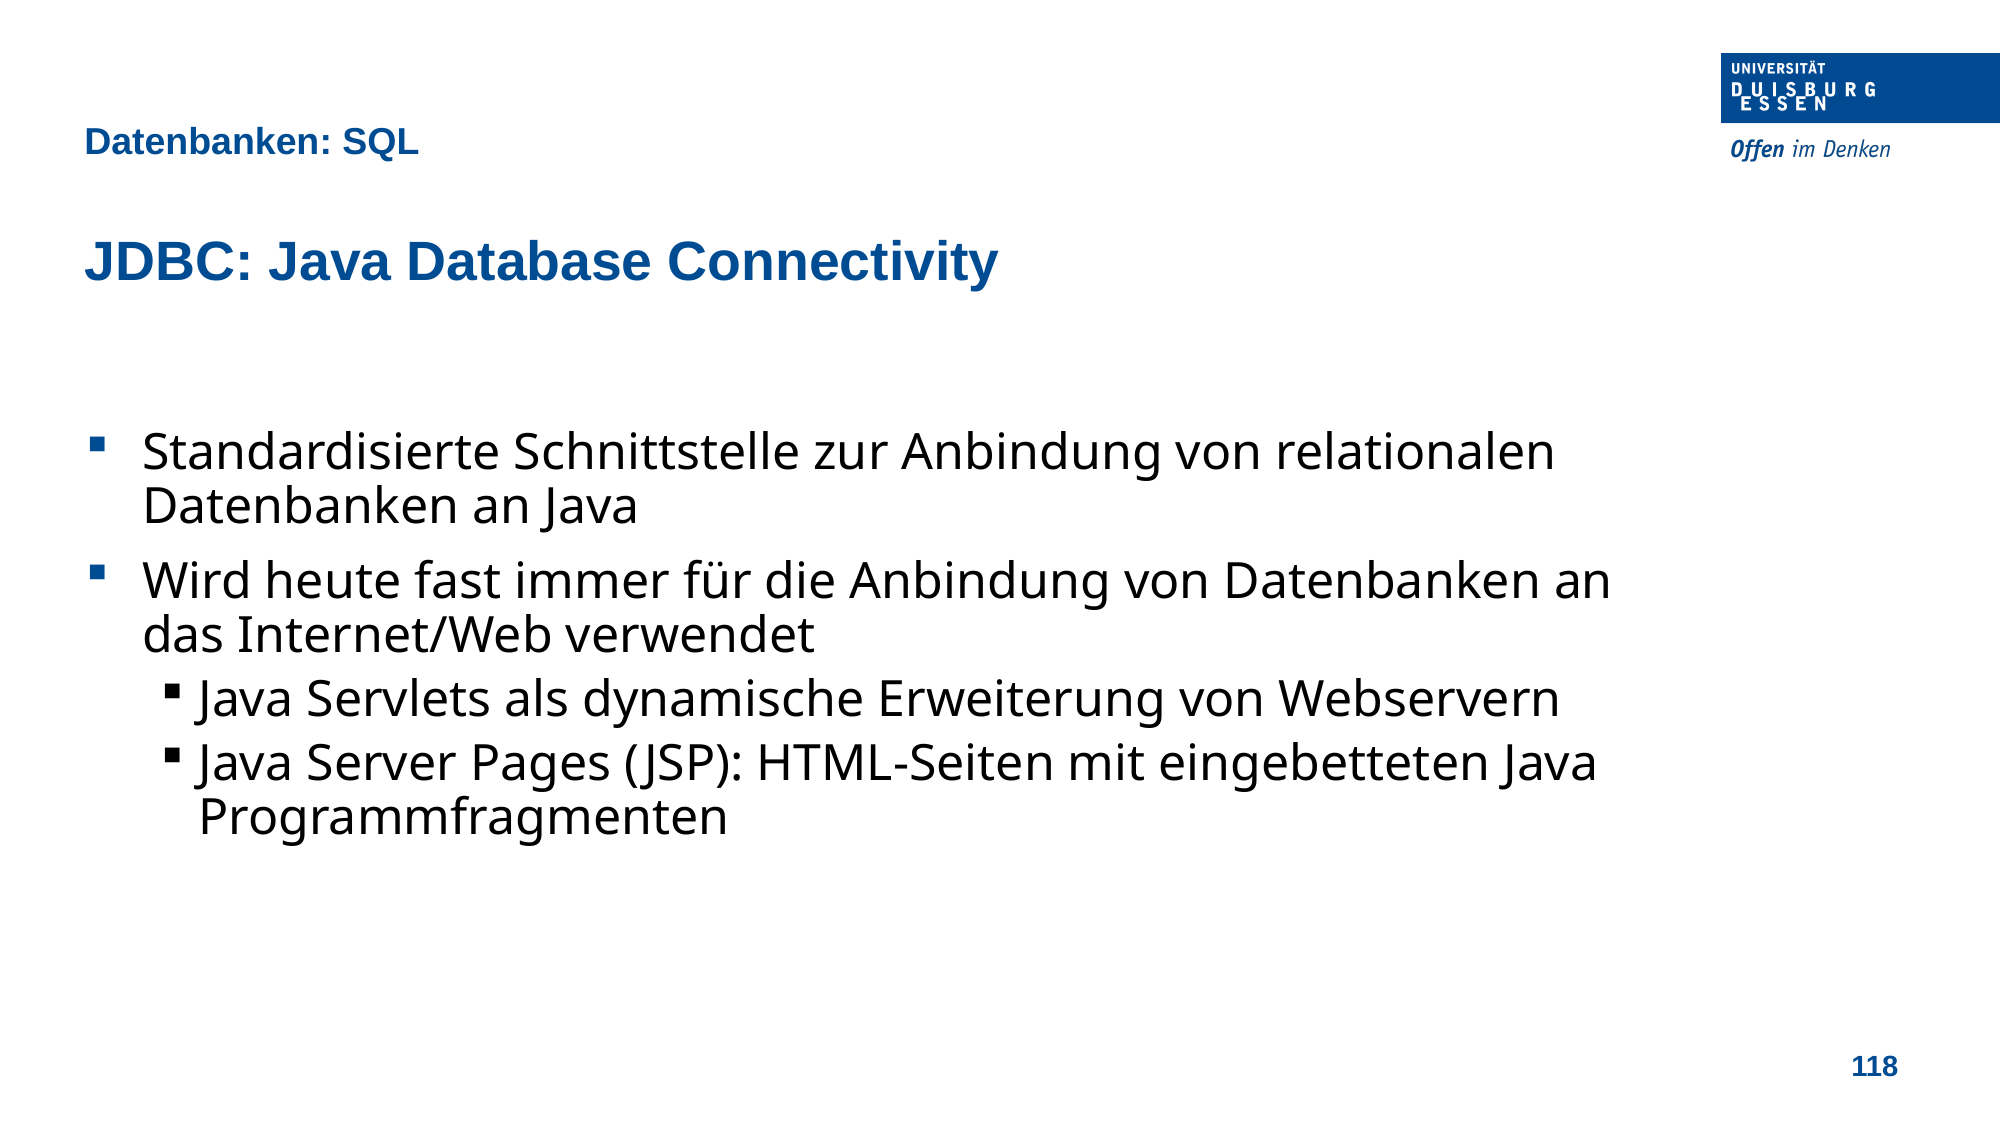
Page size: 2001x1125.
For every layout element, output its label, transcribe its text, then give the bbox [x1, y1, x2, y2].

picture [1721, 53, 2000, 162]
slide_number 118 [1677, 1039, 1914, 1081]
list Standardisierte Schnittstelle zur Anbindung von relationalen Datenbanken an Java Wird heute fast immer für die Anbindung von Datenbanken an das Internet/Web verwendet Java Servlets als dynamische Erweiterung von Webservern Java Server Pages (JSP): HTML-Seiten mit eingebetteten Java Programmfragmenten [85, 418, 1722, 1040]
list JDBC: Java Database Connectivity [84, 225, 1694, 301]
list Datenbanken: SQL [84, 121, 1694, 163]
